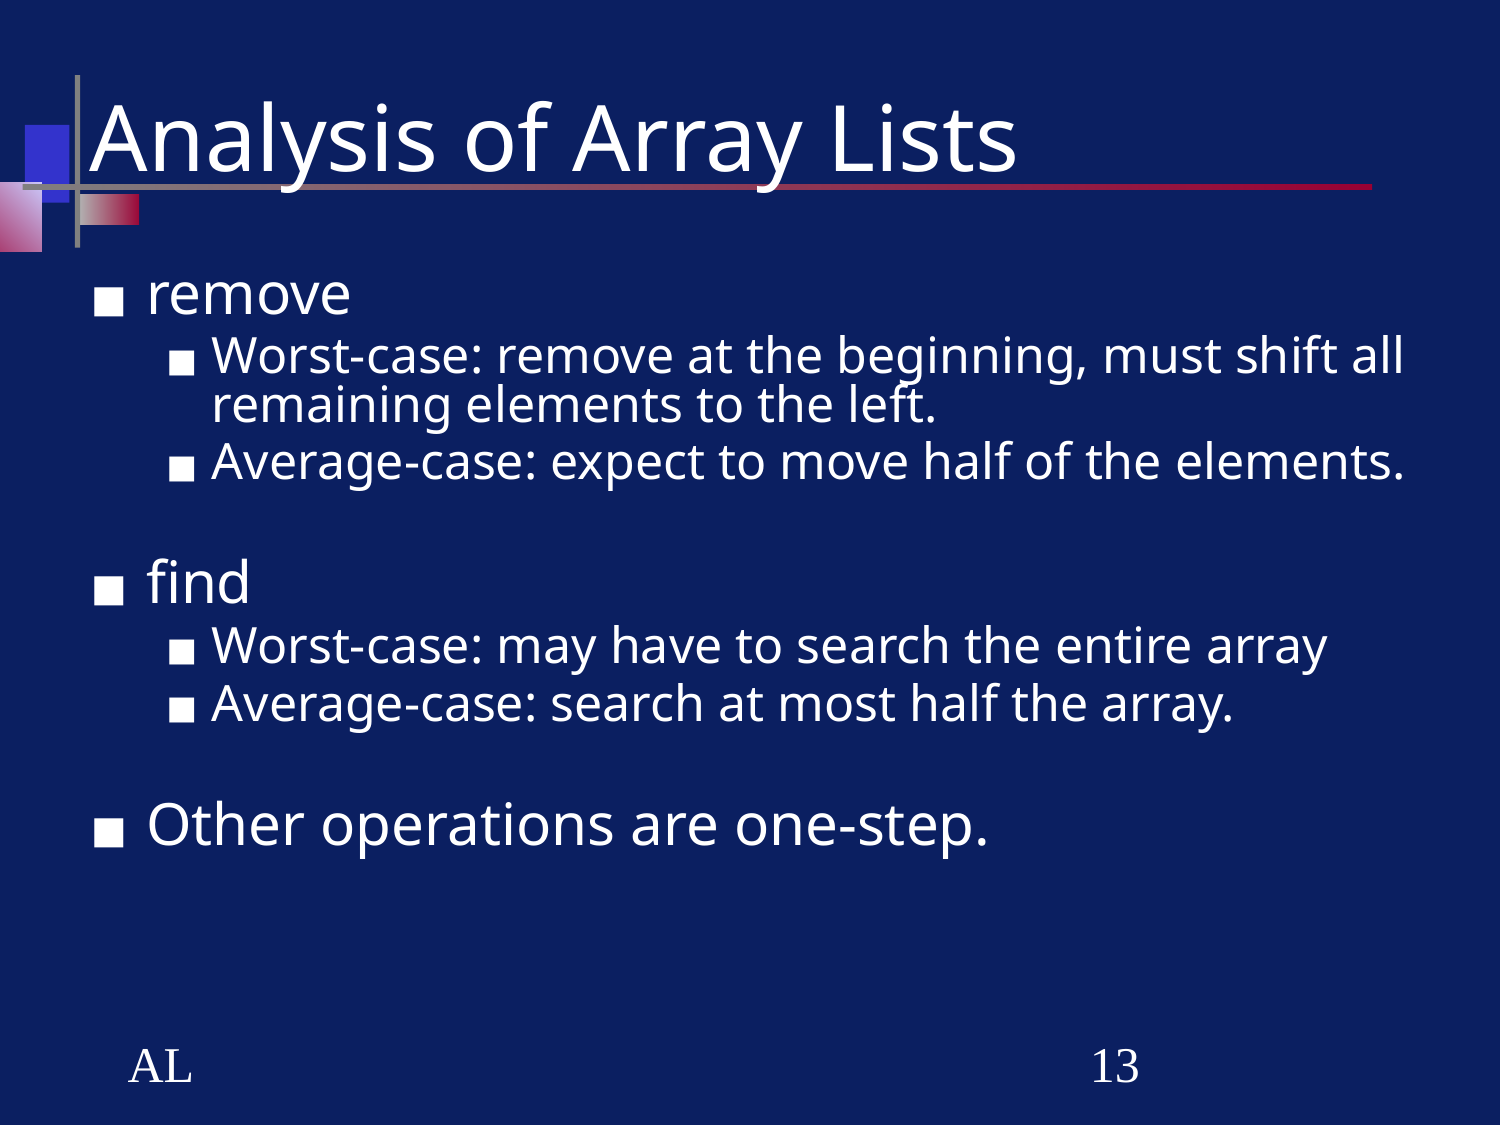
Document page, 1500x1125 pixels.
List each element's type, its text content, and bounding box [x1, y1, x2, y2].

title Analysis of Array Lists [74, 59, 1425, 210]
slide_number AL [112, 1025, 425, 1100]
list remove Worst-case: remove at the beginning, must shift all remaining elements to the left. Average-case: expect to move half of the elements. find Worst-case: may have to search the entire array Average-case: search at most half the array. Other operations are one-step. [74, 262, 1425, 1012]
slide_number ‹#› [1074, 1025, 1388, 1100]
